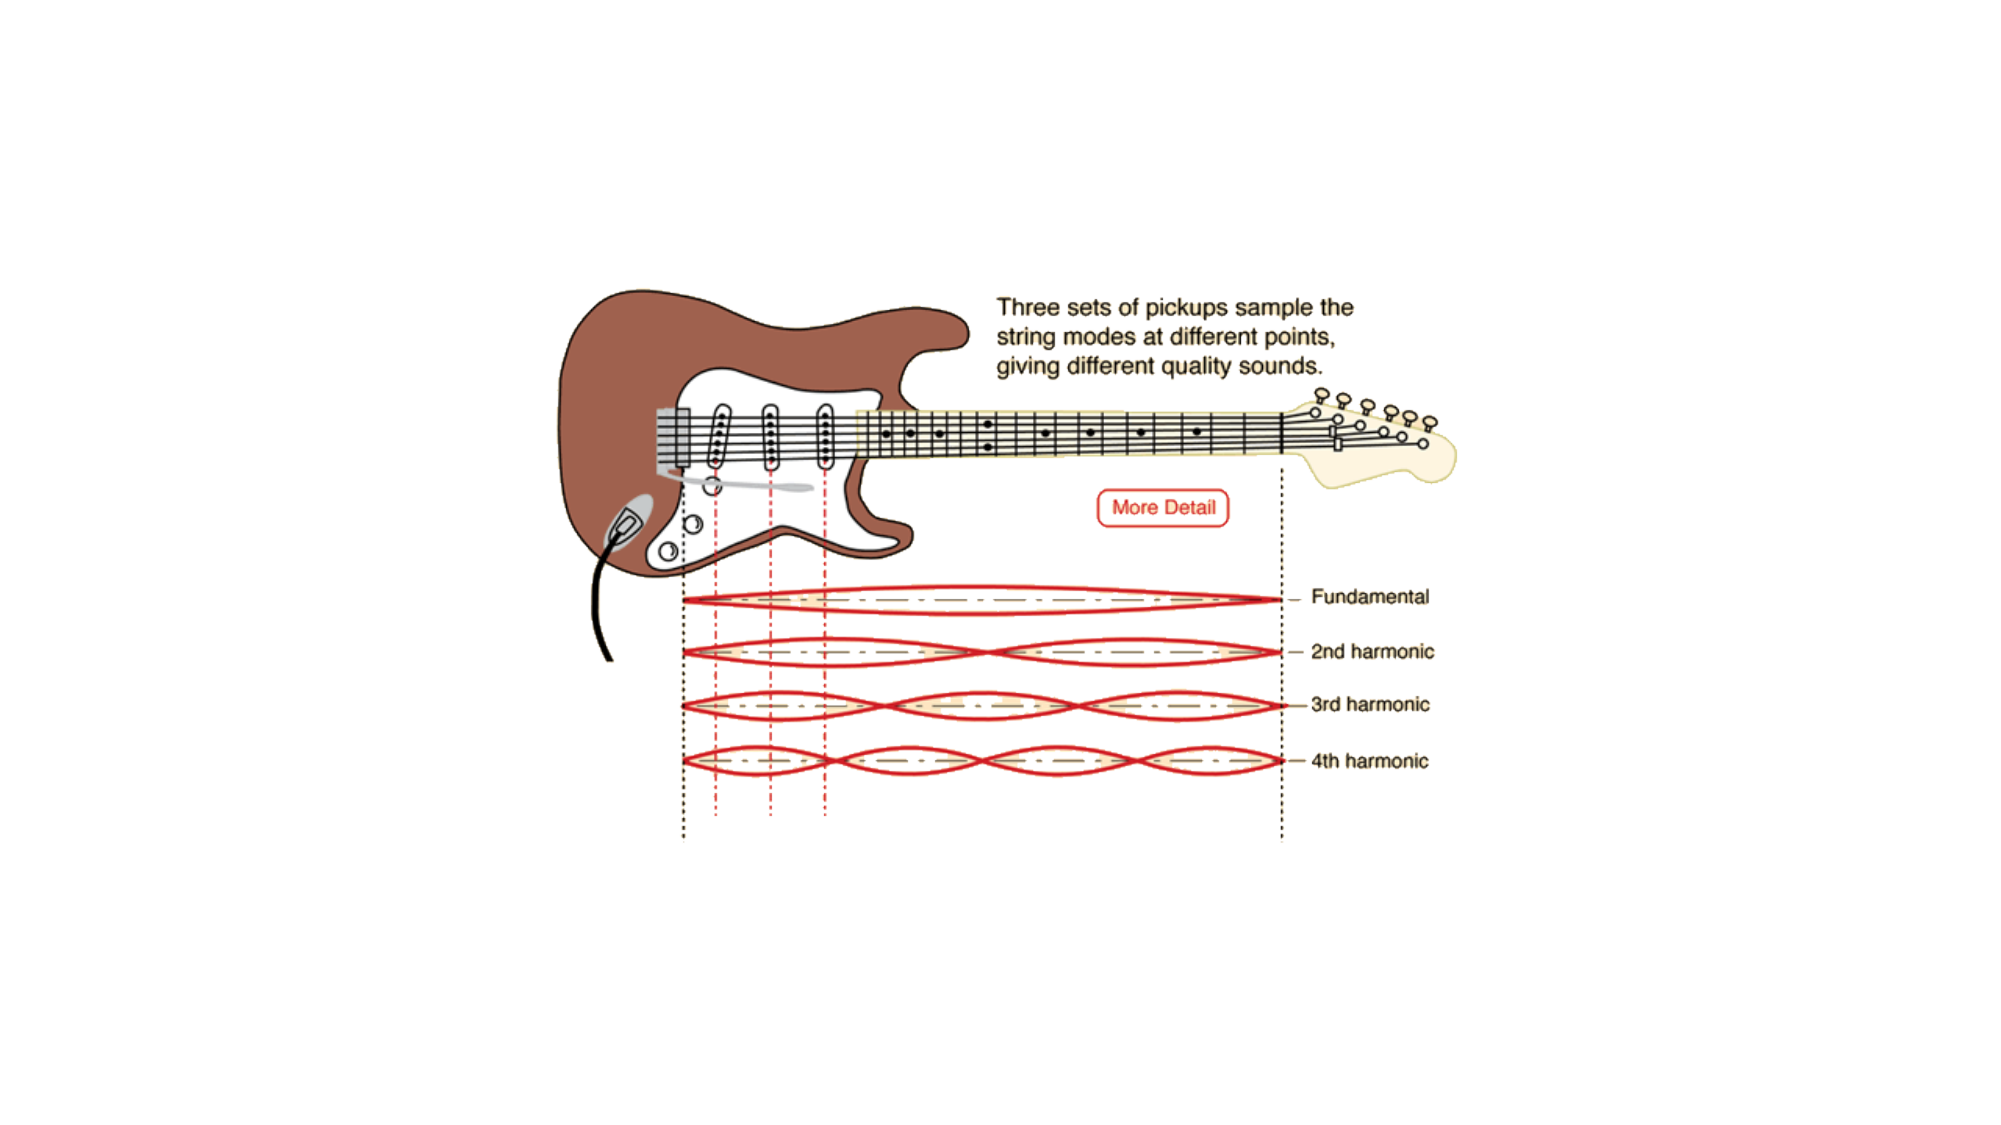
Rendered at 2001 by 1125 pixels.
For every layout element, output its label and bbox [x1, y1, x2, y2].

picture [530, 271, 1470, 854]
